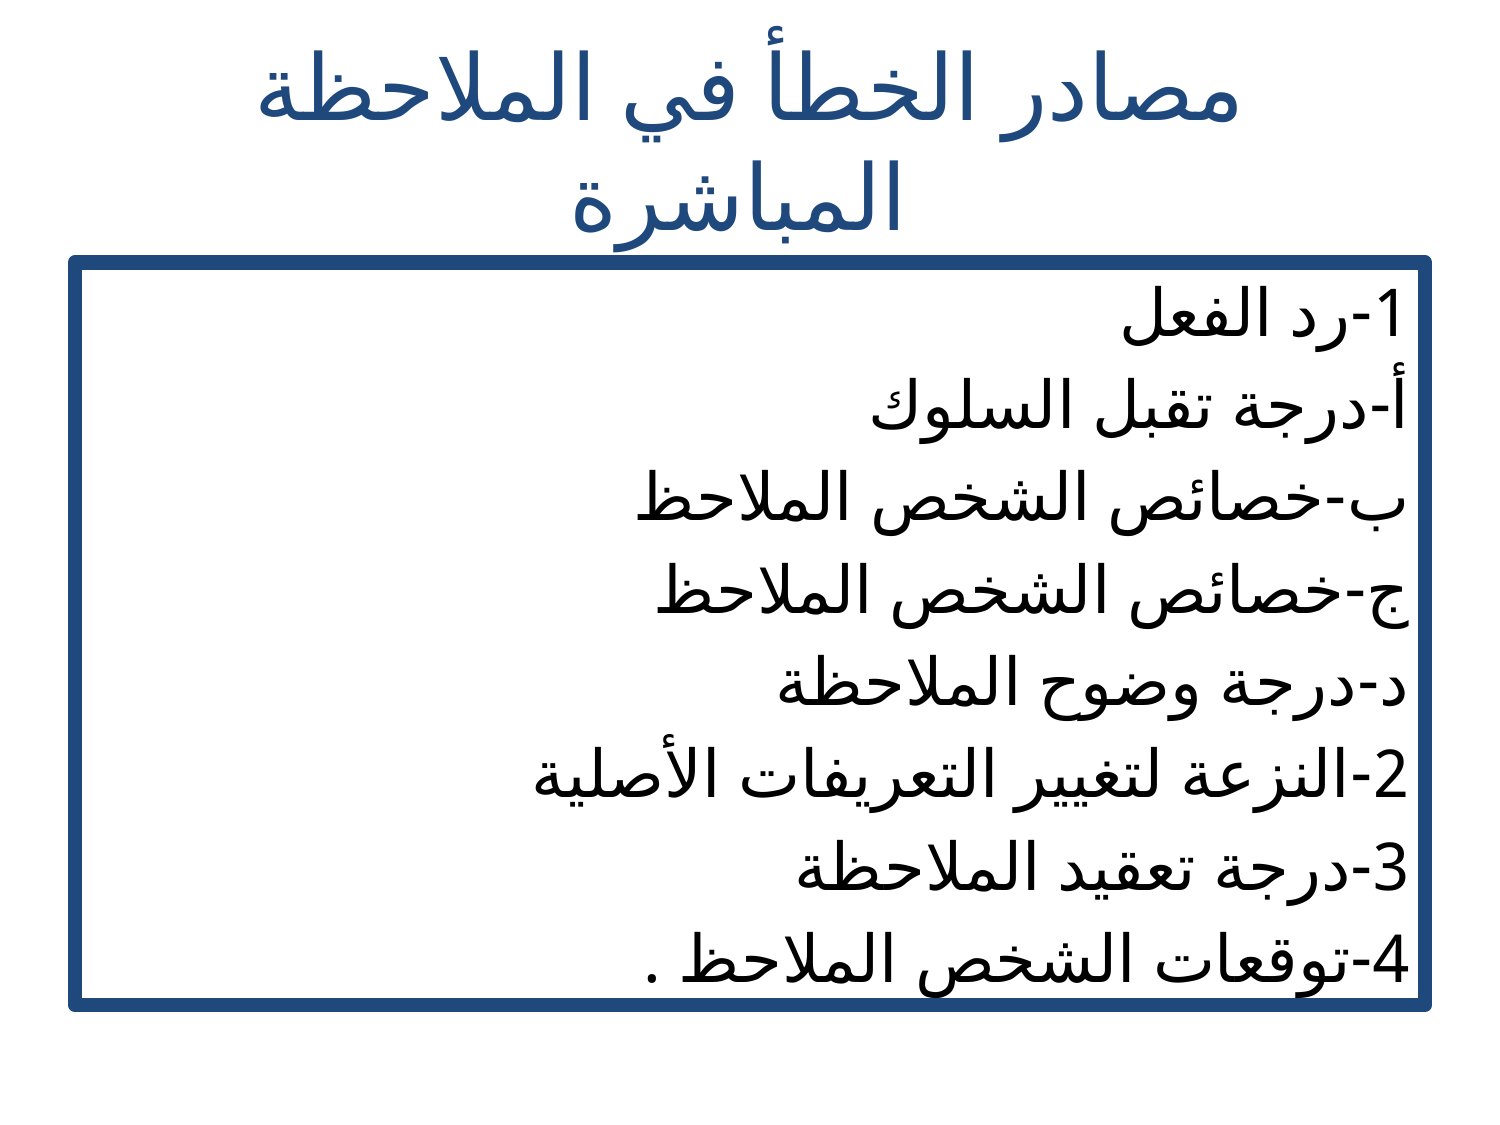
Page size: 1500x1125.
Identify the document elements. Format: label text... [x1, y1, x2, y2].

title مصادر الخطأ في الملاحظة المباشرة [75, 45, 1425, 233]
list 1-رد الفعل أ-درجة تقبل السلوك ب-خصائص الشخص الملاحظ ج-خصائص الشخص الملاحظ د-درجة وضوح الملاحظة 2-النزعة لتغيير التعريفات الأصلية 3-درجة تعقيد الملاحظة 4-توقعات الشخص الملاحظ . [75, 262, 1425, 1005]
